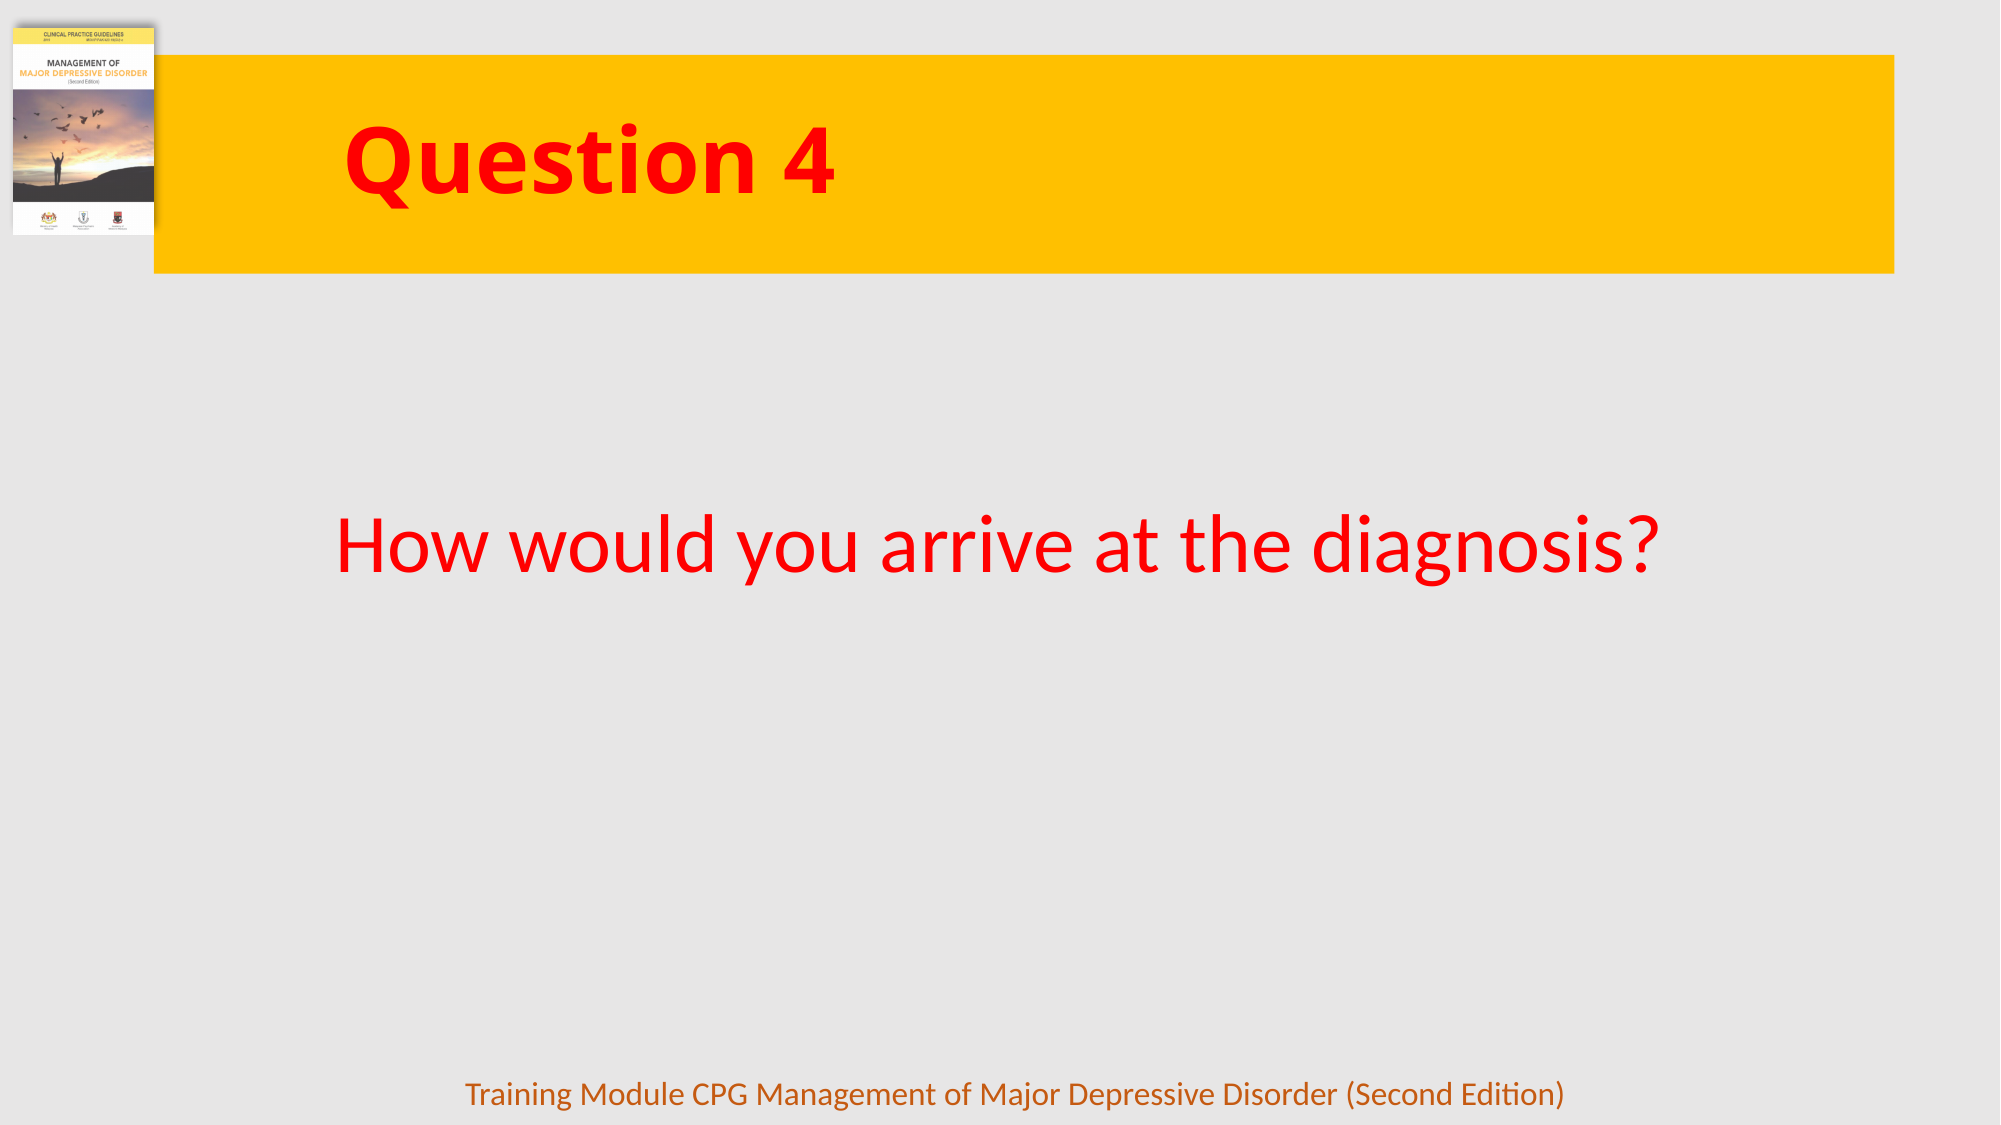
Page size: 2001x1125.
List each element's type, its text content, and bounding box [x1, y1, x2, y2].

list How would you arrive at the diagnosis? [137, 299, 1863, 1014]
text_box Training Module CPG Management of Major Depressive Disorder (Second Edition) [450, 1065, 1832, 1120]
title Question 4 [153, 54, 1895, 274]
picture [13, 28, 154, 235]
